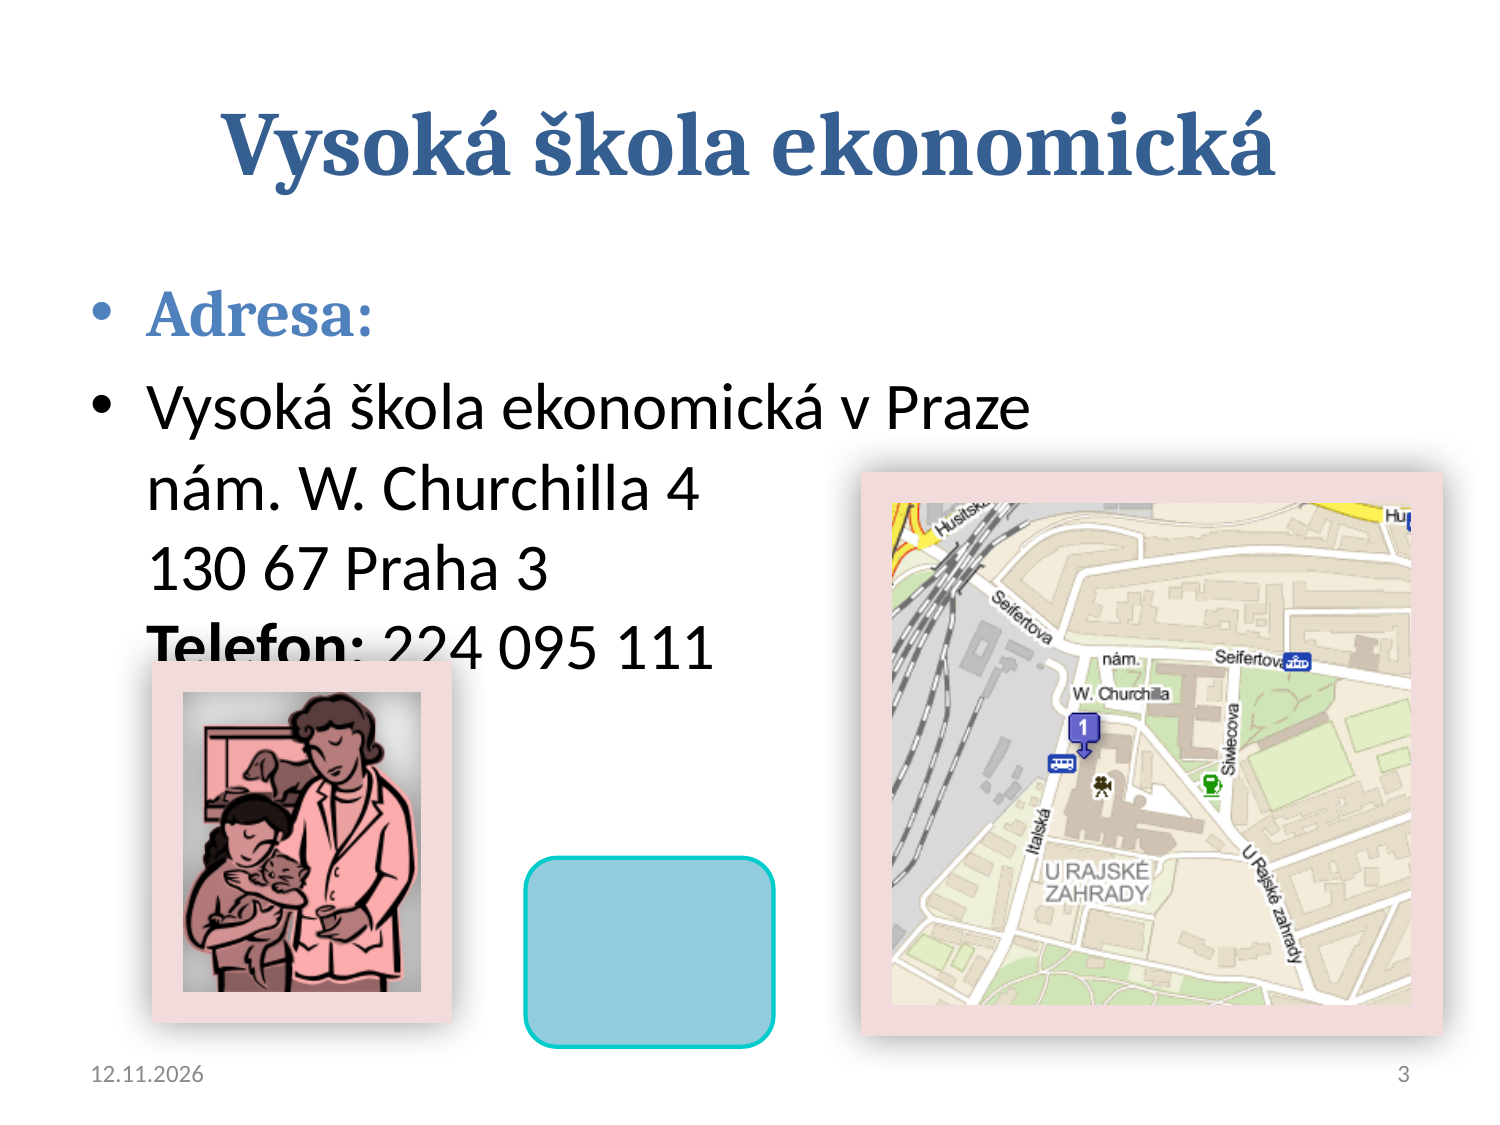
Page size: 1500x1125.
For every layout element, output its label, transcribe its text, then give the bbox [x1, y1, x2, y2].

picture [182, 692, 422, 992]
picture [891, 503, 1412, 1005]
slide_number 3 [1074, 1042, 1425, 1103]
title Vysoká škola ekonomická [75, 45, 1425, 233]
text_box [523, 855, 776, 1049]
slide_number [75, 1042, 425, 1103]
list Adresa: Vysoká škola ekonomická v Praze nám. W. Churchilla 4 130 67 Praha 3 Telefon: 224 095 111 [75, 262, 1425, 1005]
